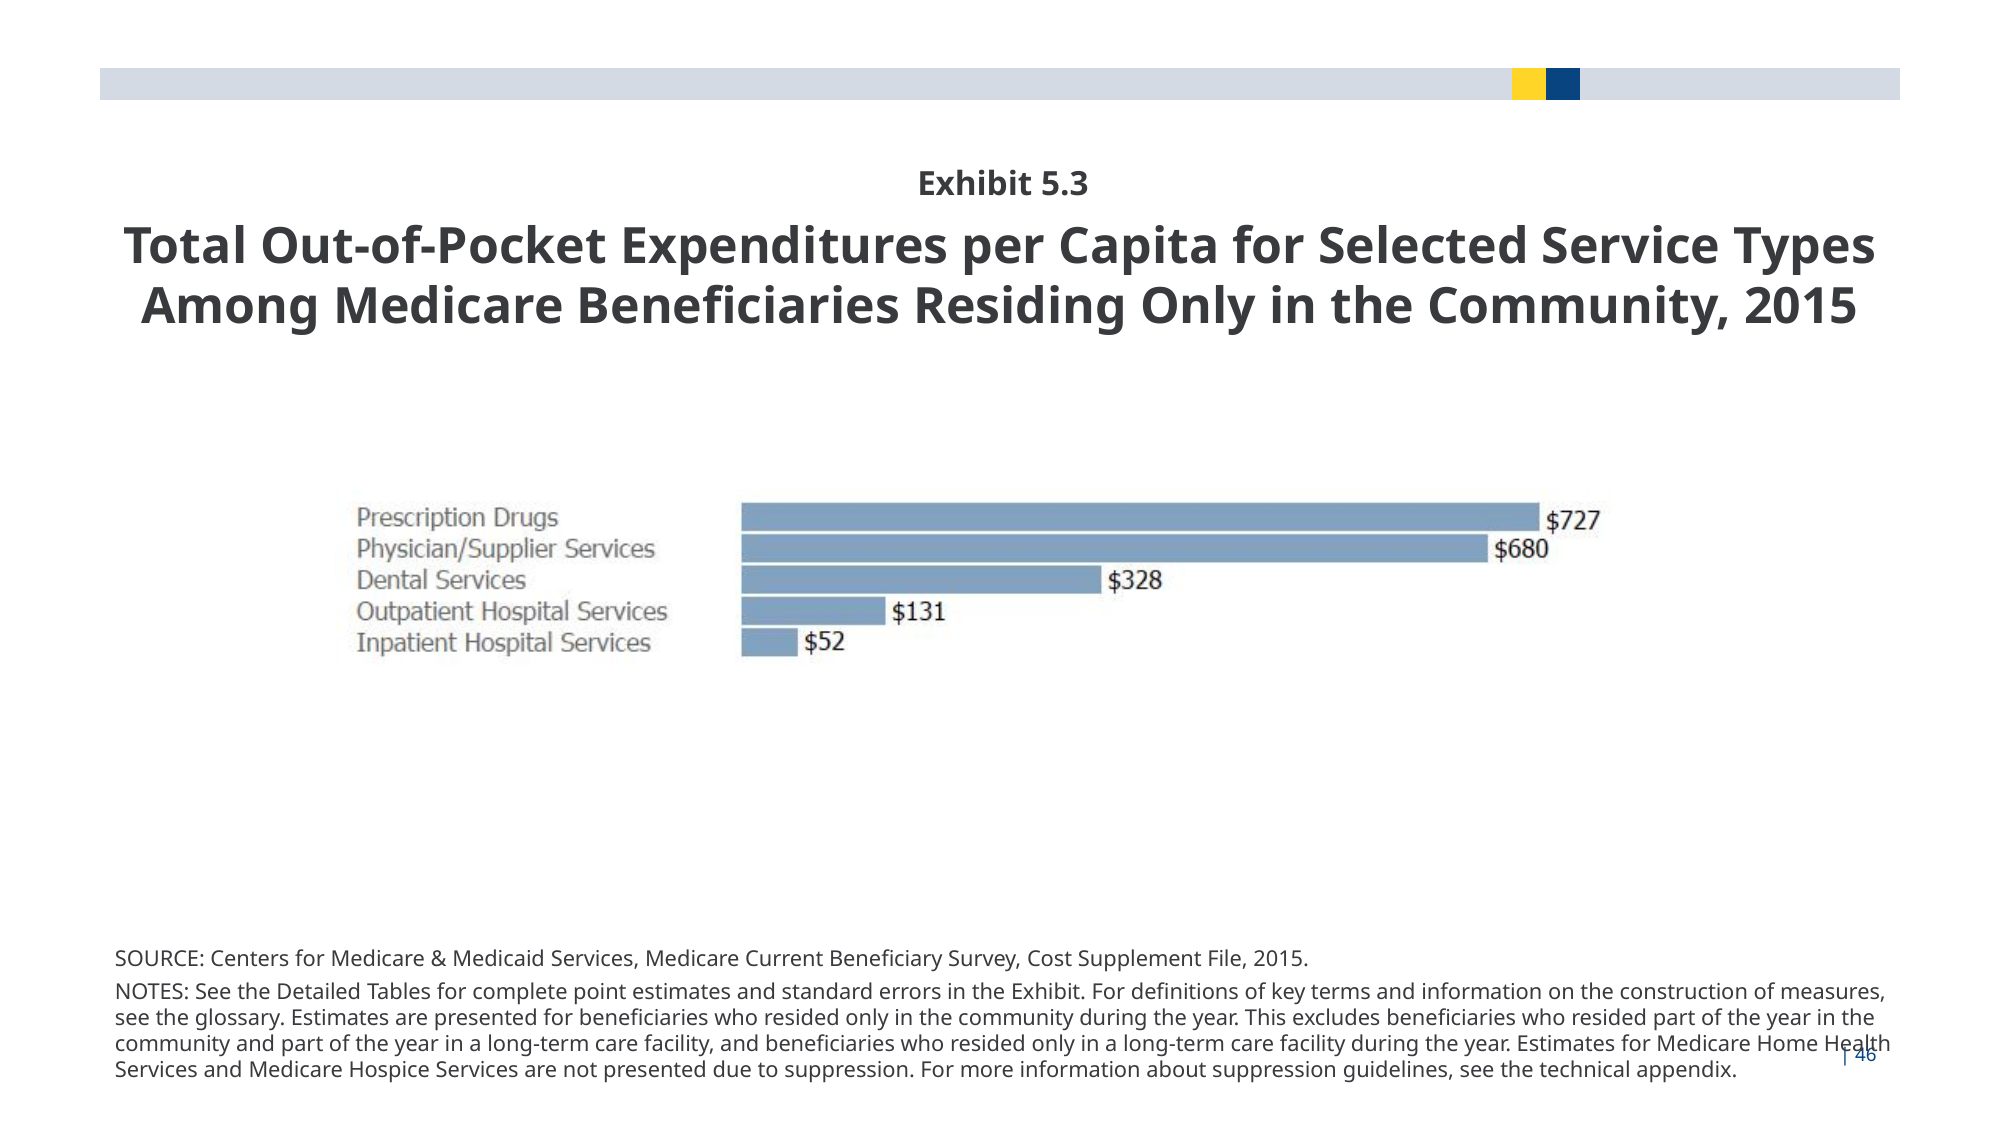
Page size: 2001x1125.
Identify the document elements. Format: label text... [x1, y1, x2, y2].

list Total Out-of-Pocket Expenditures per Capita for Selected Service Types Among Medicare Beneficiaries Residing Only in the Community, 2015 [99, 213, 1900, 300]
list SOURCE: Centers for Medicare & Medicaid Services, Medicare Current Beneficiary Survey, Cost Supplement File, 2015. NOTES: See the Detailed Tables for complete point estimates and standard errors in the Exhibit. For definitions of key terms and information on the construction of measures, see the glossary. Estimates are presented for beneficiaries who resided only in the community during the year. This excludes beneficiaries who resided part of the year in the community and part of the year in a long-term care facility, and beneficiaries who resided only in a long-term care facility during the year. Estimates for Medicare Home Health Services and Medicare Hospice Services are not presented due to suppression. For more information about suppression guidelines, see the technical appendix. [99, 937, 1900, 997]
title Exhibit 5.3 [99, 154, 1900, 213]
picture [335, 489, 1665, 725]
